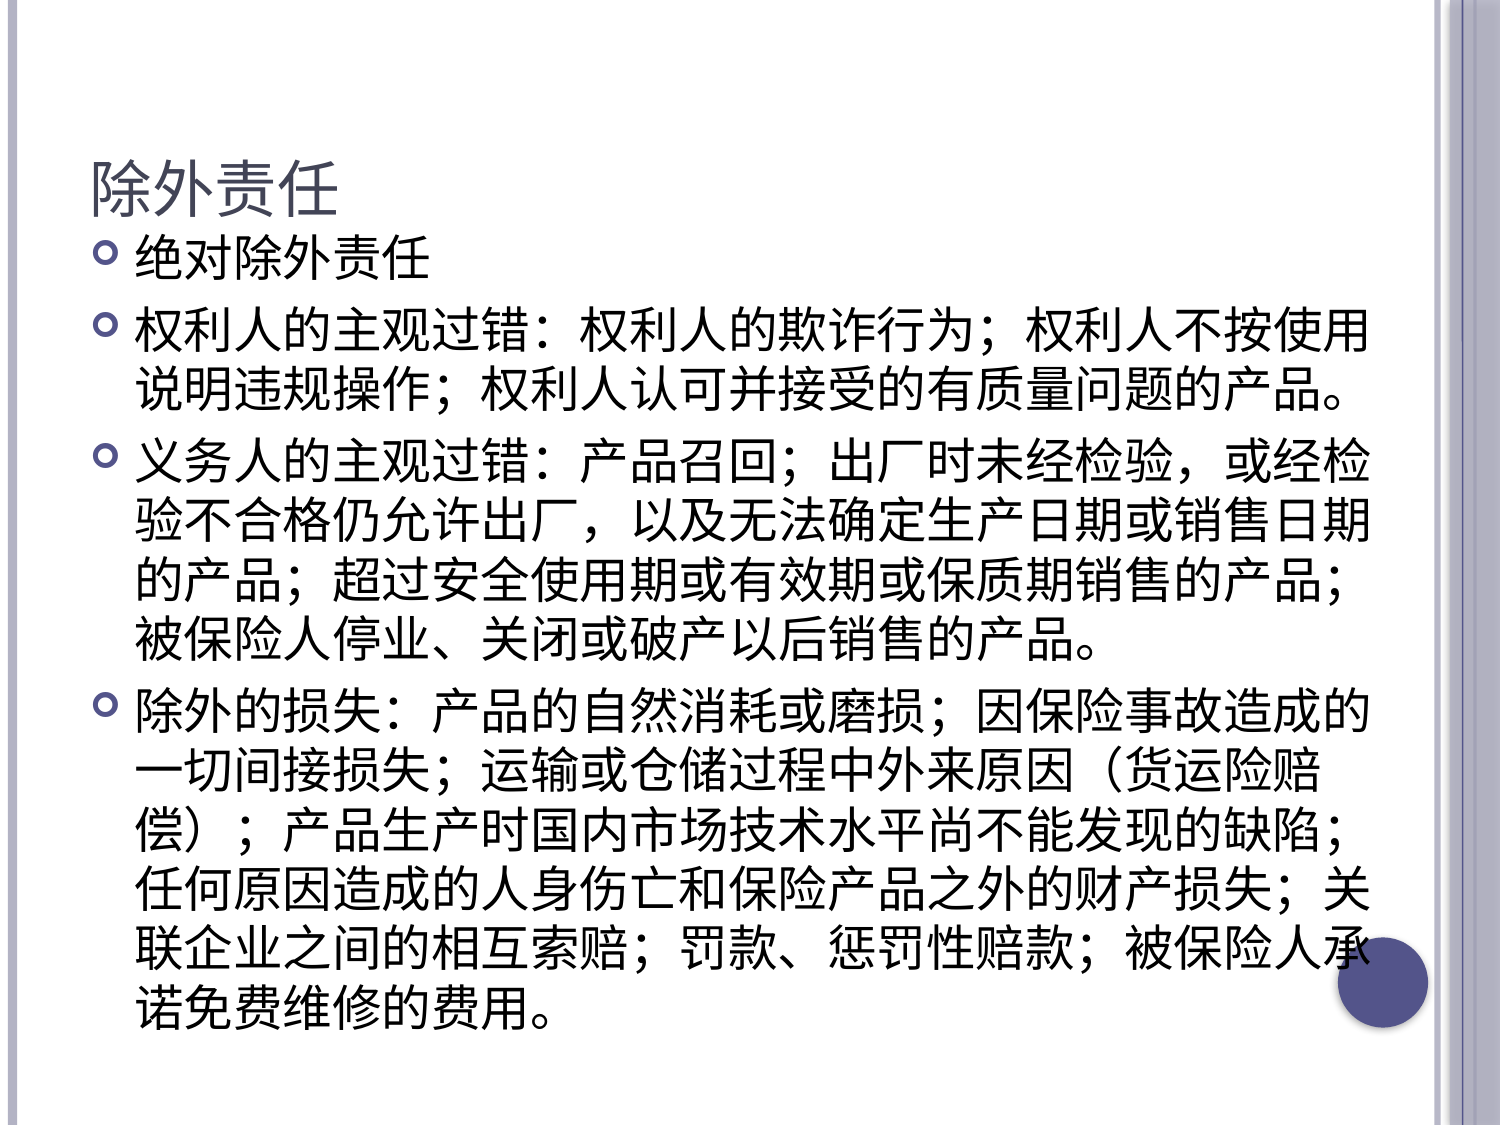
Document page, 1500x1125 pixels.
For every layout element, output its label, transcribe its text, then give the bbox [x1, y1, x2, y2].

title 除外责任 [75, 45, 1300, 219]
list 绝对除外责任 权利人的主观过错：权利人的欺诈行为；权利人不按使用说明违规操作；权利人认可并接受的有质量问题的产品。 义务人的主观过错：产品召回；出厂时未经检验，或经检验不合格仍允许出厂，以及无法确定生产日期或销售日期的产品；超过安全使用期或有效期或保质期销售的产品；被保险人停业、关闭或破产以后销售的产品。 除外的损失：产品的自然消耗或磨损；因保险事故造成的一切间接损失；运输或仓储过程中外来原因（货运险赔偿）；产品生产时国内市场技术水平尚不能发现的缺陷；任何原因造成的人身伤亡和保险产品之外的财产损失；关联企业之间的相互索赔；罚款、惩罚性赔款；被保险人承诺免费维修的费用。 [74, 219, 1400, 1063]
